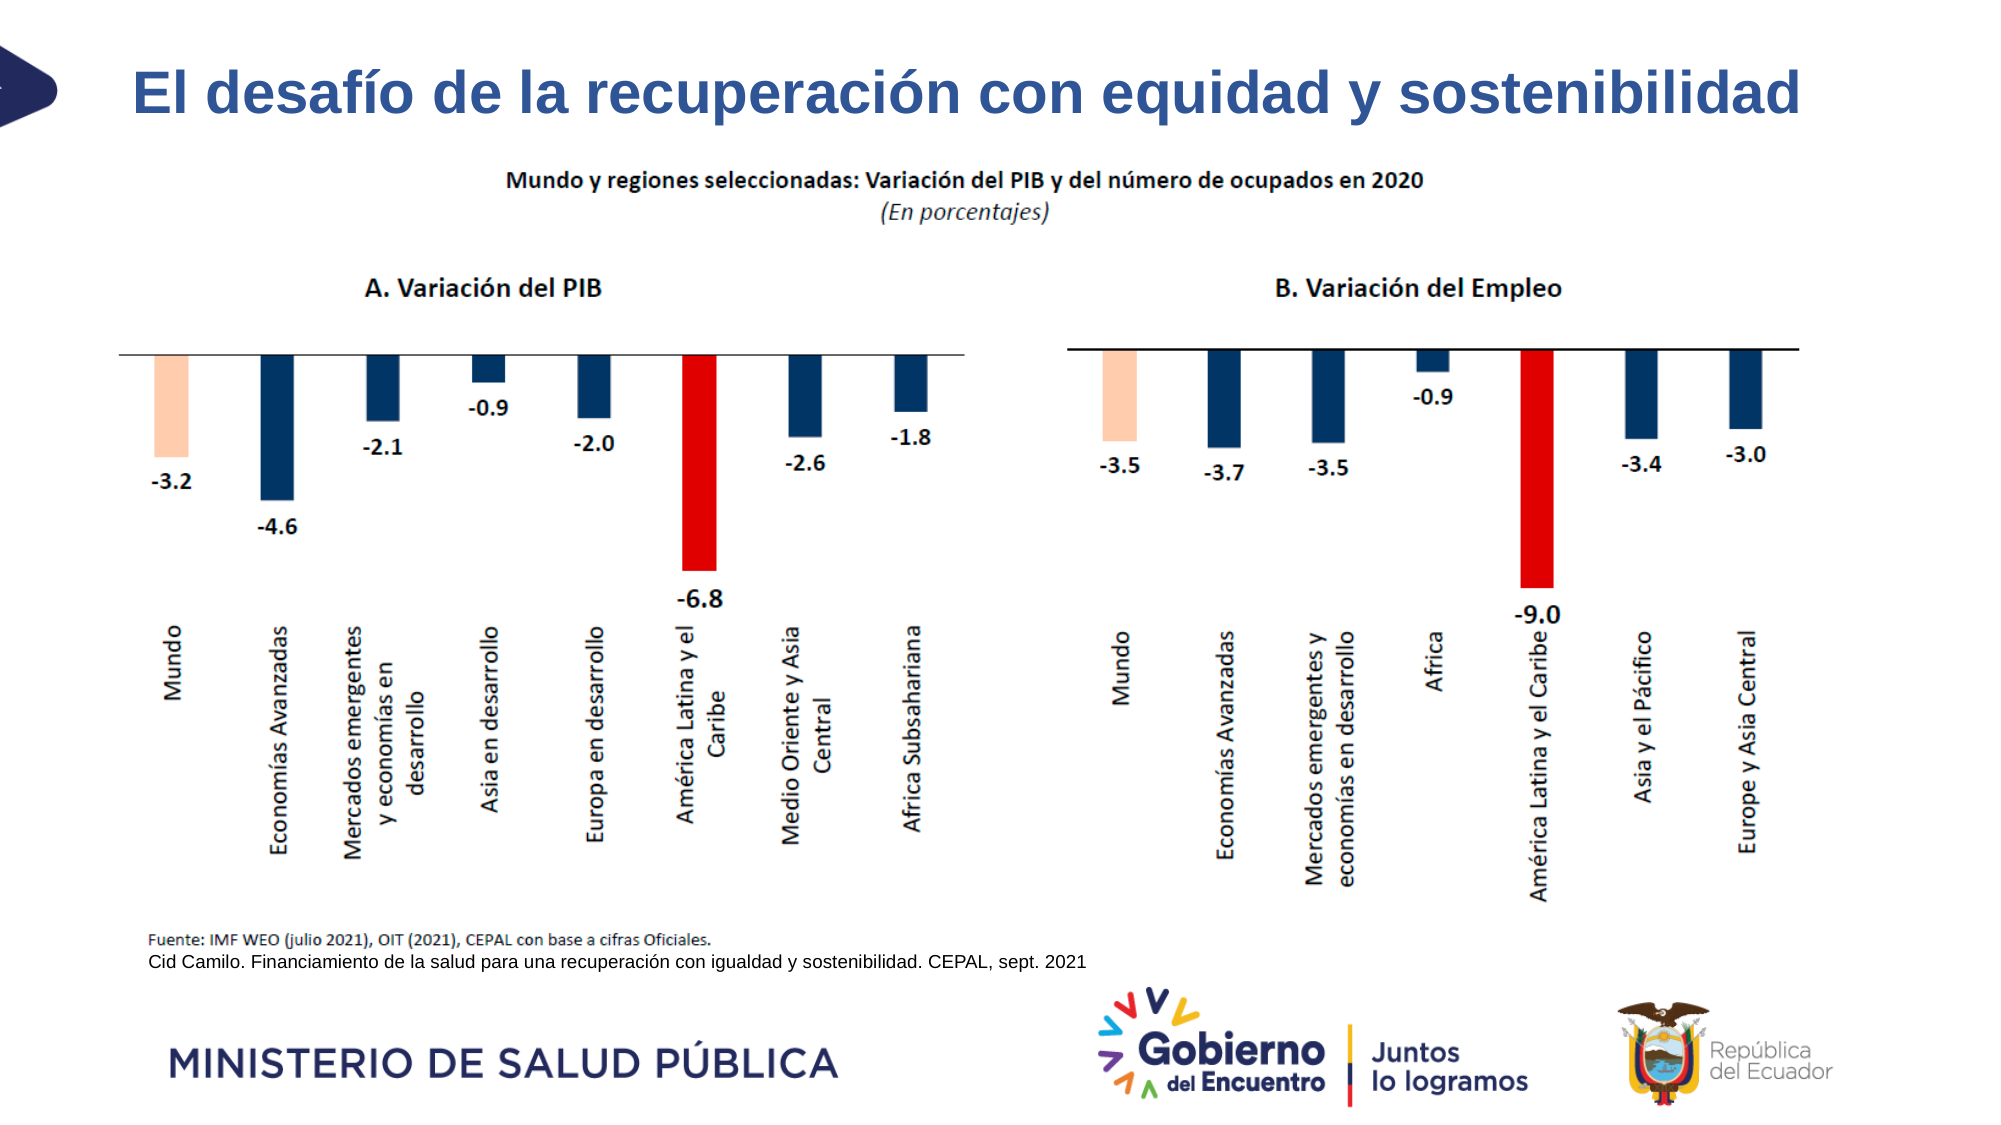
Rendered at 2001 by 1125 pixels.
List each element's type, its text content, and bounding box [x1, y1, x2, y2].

text_box Cid Camilo. Financiamiento de la salud para una recuperación con igualdad y sostenibilidad. CEPAL, sept. 2021 [133, 965, 1102, 981]
picture [0, 0, 1958, 1125]
title El desafío de la recuperación con equidad y sostenibilidad [117, 47, 1843, 142]
